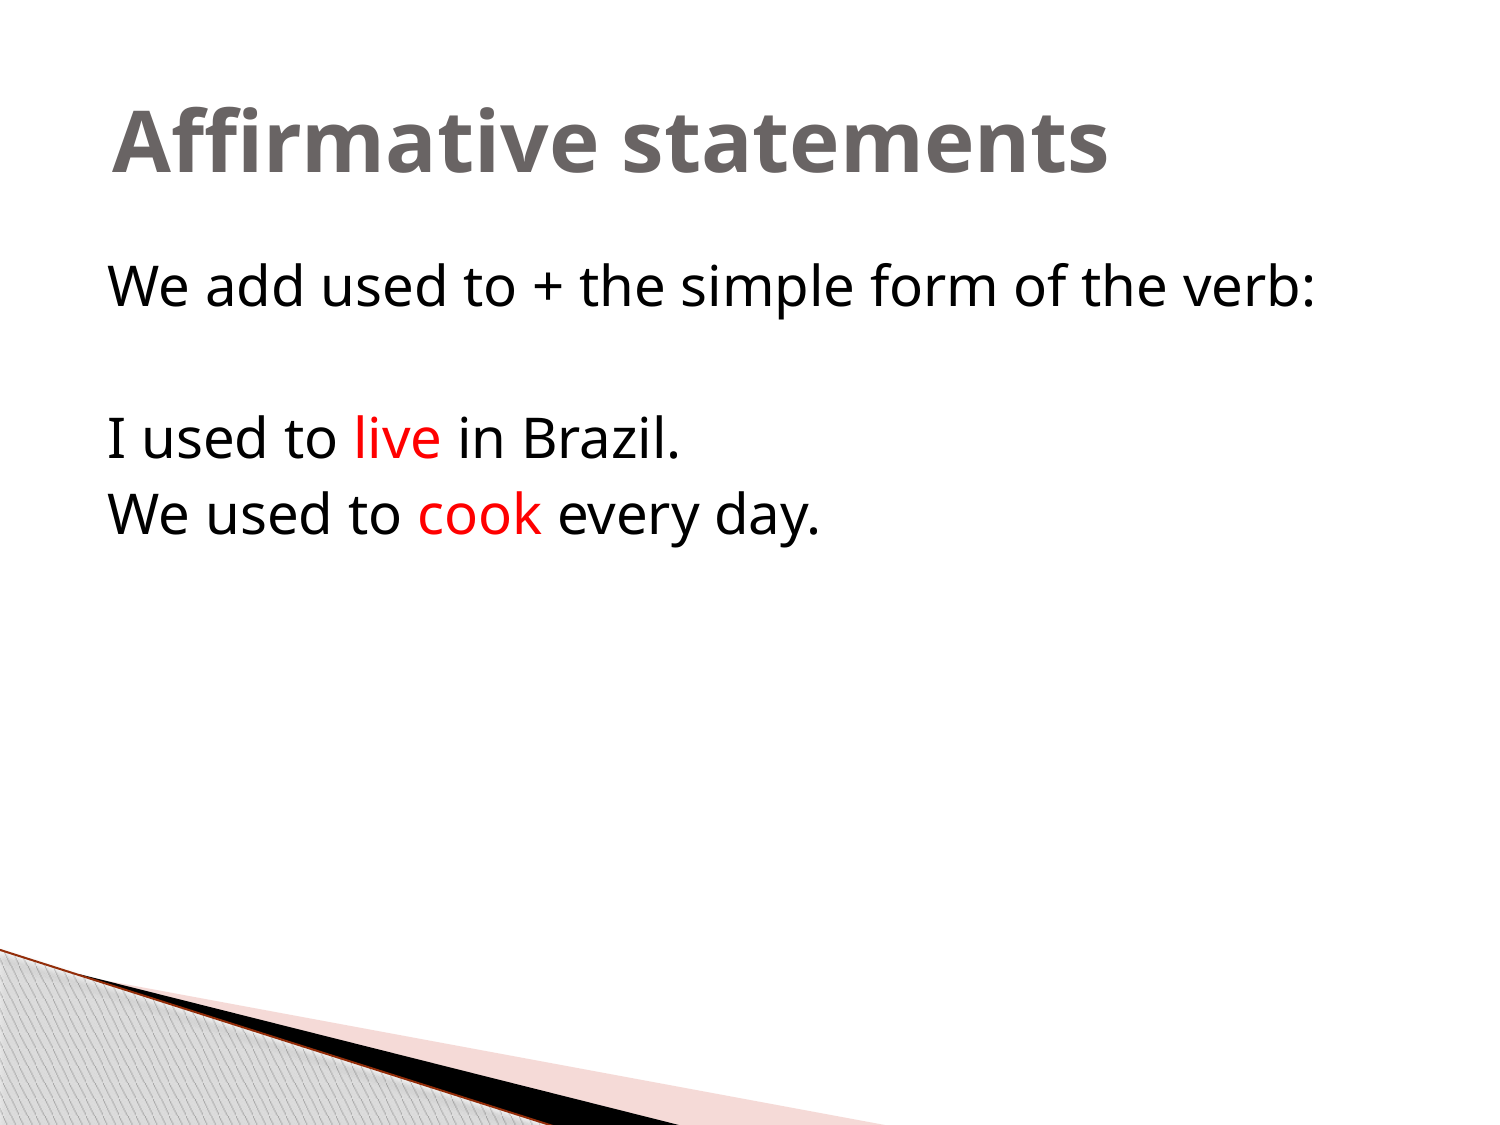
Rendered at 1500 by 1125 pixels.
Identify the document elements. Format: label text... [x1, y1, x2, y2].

title Affirmative statements [75, 45, 1425, 233]
list We add used to + the simple form of the verb: I used to live in Brazil. We used to cook every day. [75, 243, 1425, 986]
